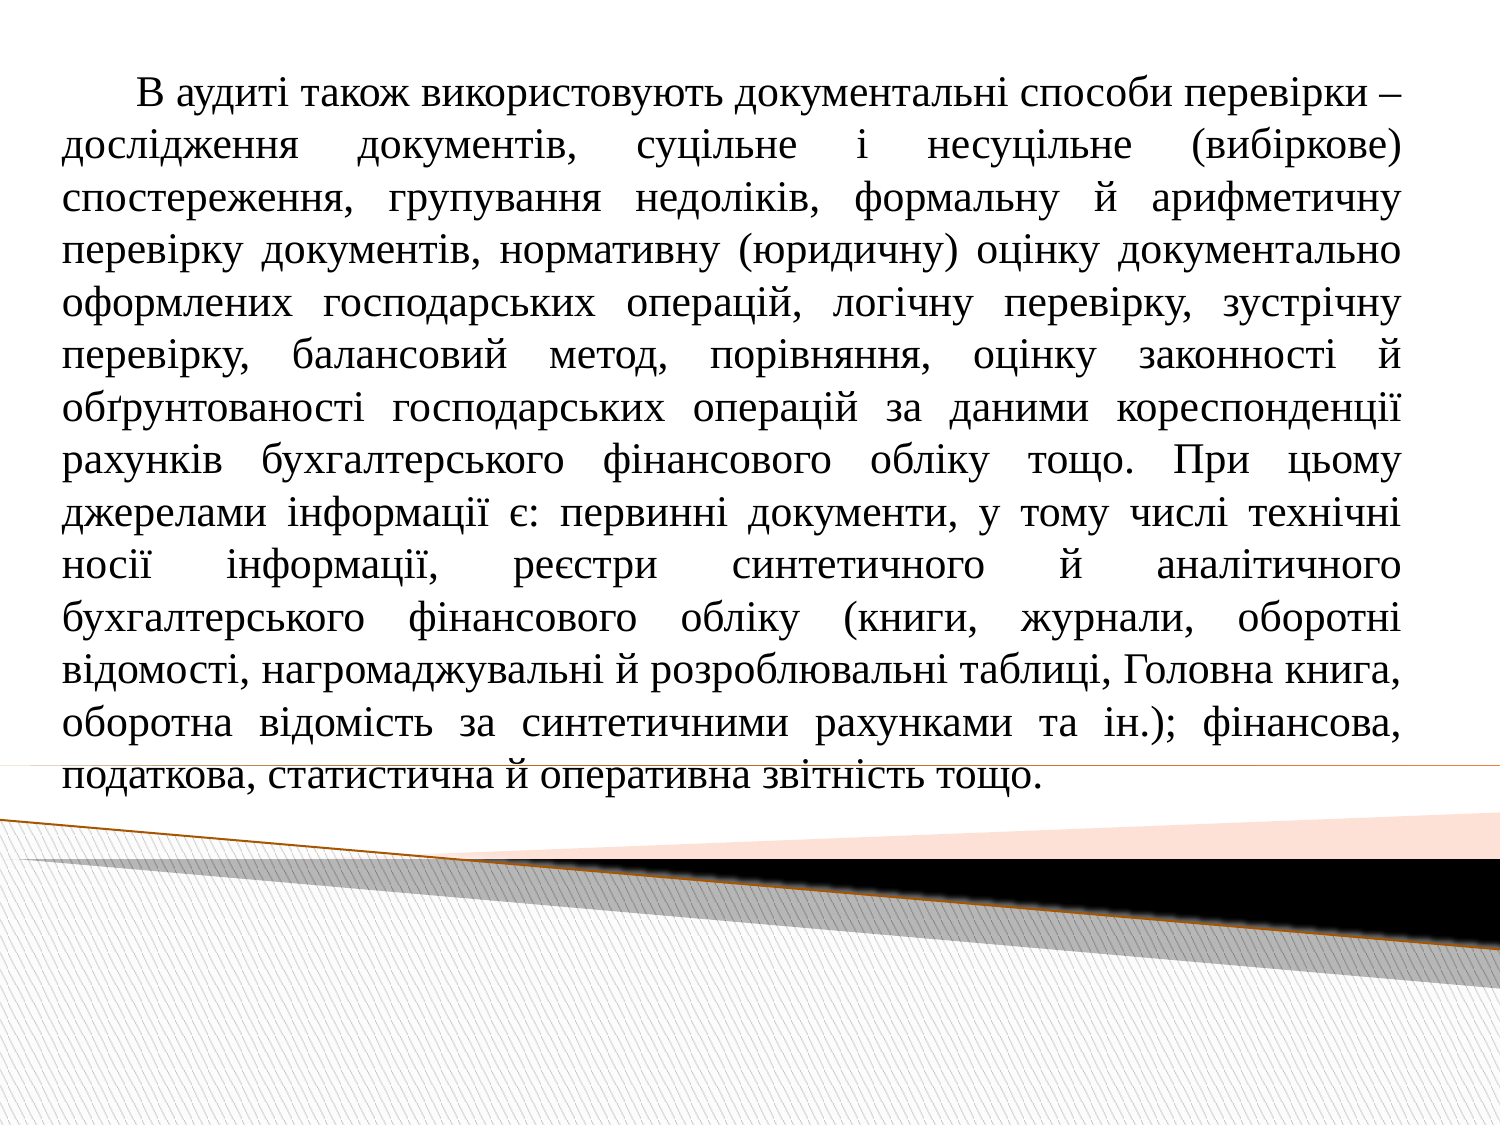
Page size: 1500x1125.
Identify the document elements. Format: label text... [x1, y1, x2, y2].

text_box В аудиті також використовують документальні способи перевірки – дослідження документів, суцільне і несуцільне (вибіркове) спостереження, групування недоліків, формальну й арифметичну перевірку документів, нормативну (юридичну) оцінку документально оформлених господарських операцій, логічну перевірку, зустрічну перевірку, балансовий метод, порівняння, оцінку законності й обґрунтованості господарських операцій за даними кореспонденції рахунків бухгалтерського фінансового обліку тощо. При цьому джерелами інформації є: первинні документи, у тому числі технічні носії інформації, реєстри синтетичного й аналітичного бухгалтерського фінансового обліку (книги, журнали, оборотні відомості, нагромаджувальні й розроблювальні таблиці, Головна книга, оборотна відомість за синтетичними рахунками та ін.); фінансова, податкова, статистична й оперативна звітність тощо. [46, 54, 1418, 805]
